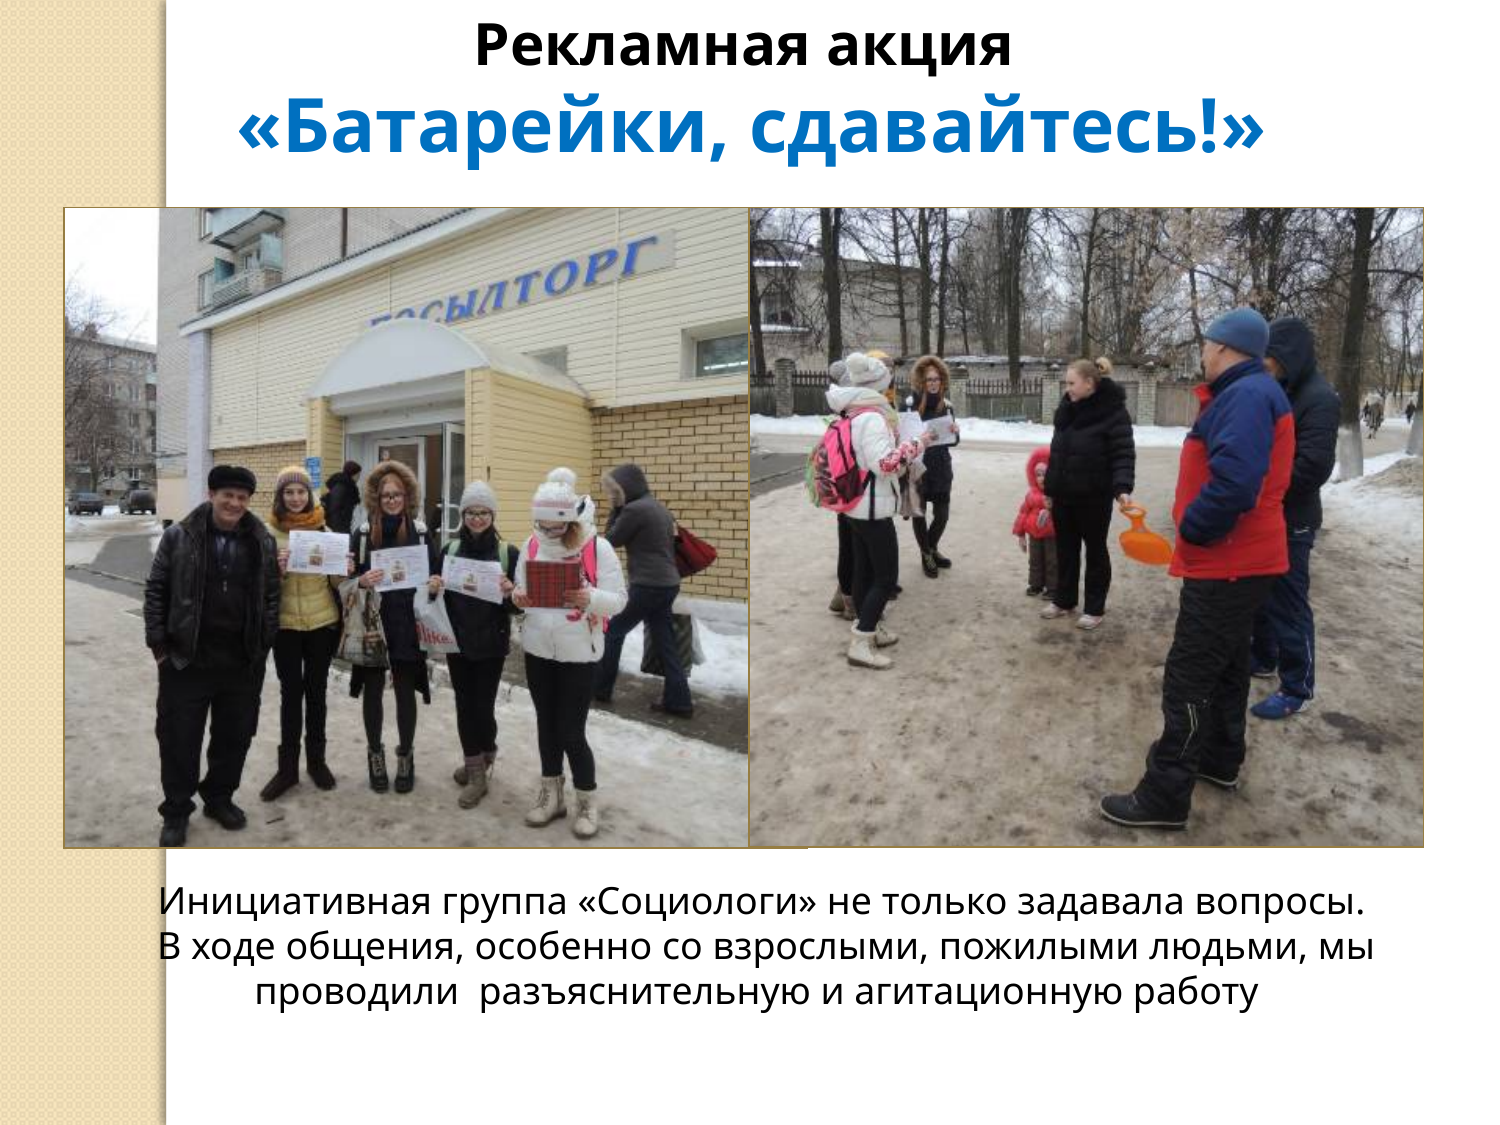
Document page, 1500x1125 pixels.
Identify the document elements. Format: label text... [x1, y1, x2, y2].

text_box Инициативная группа «Социологи» не только задавала вопросы. В ходе общения, особенно со взрослыми, пожилыми людьми, мы проводили разъяснительную и агитационную работу [123, 869, 1400, 1020]
picture [64, 207, 1424, 848]
text_box Рекламная акция «Батарейки, сдавайтесь!» [76, 0, 1427, 200]
